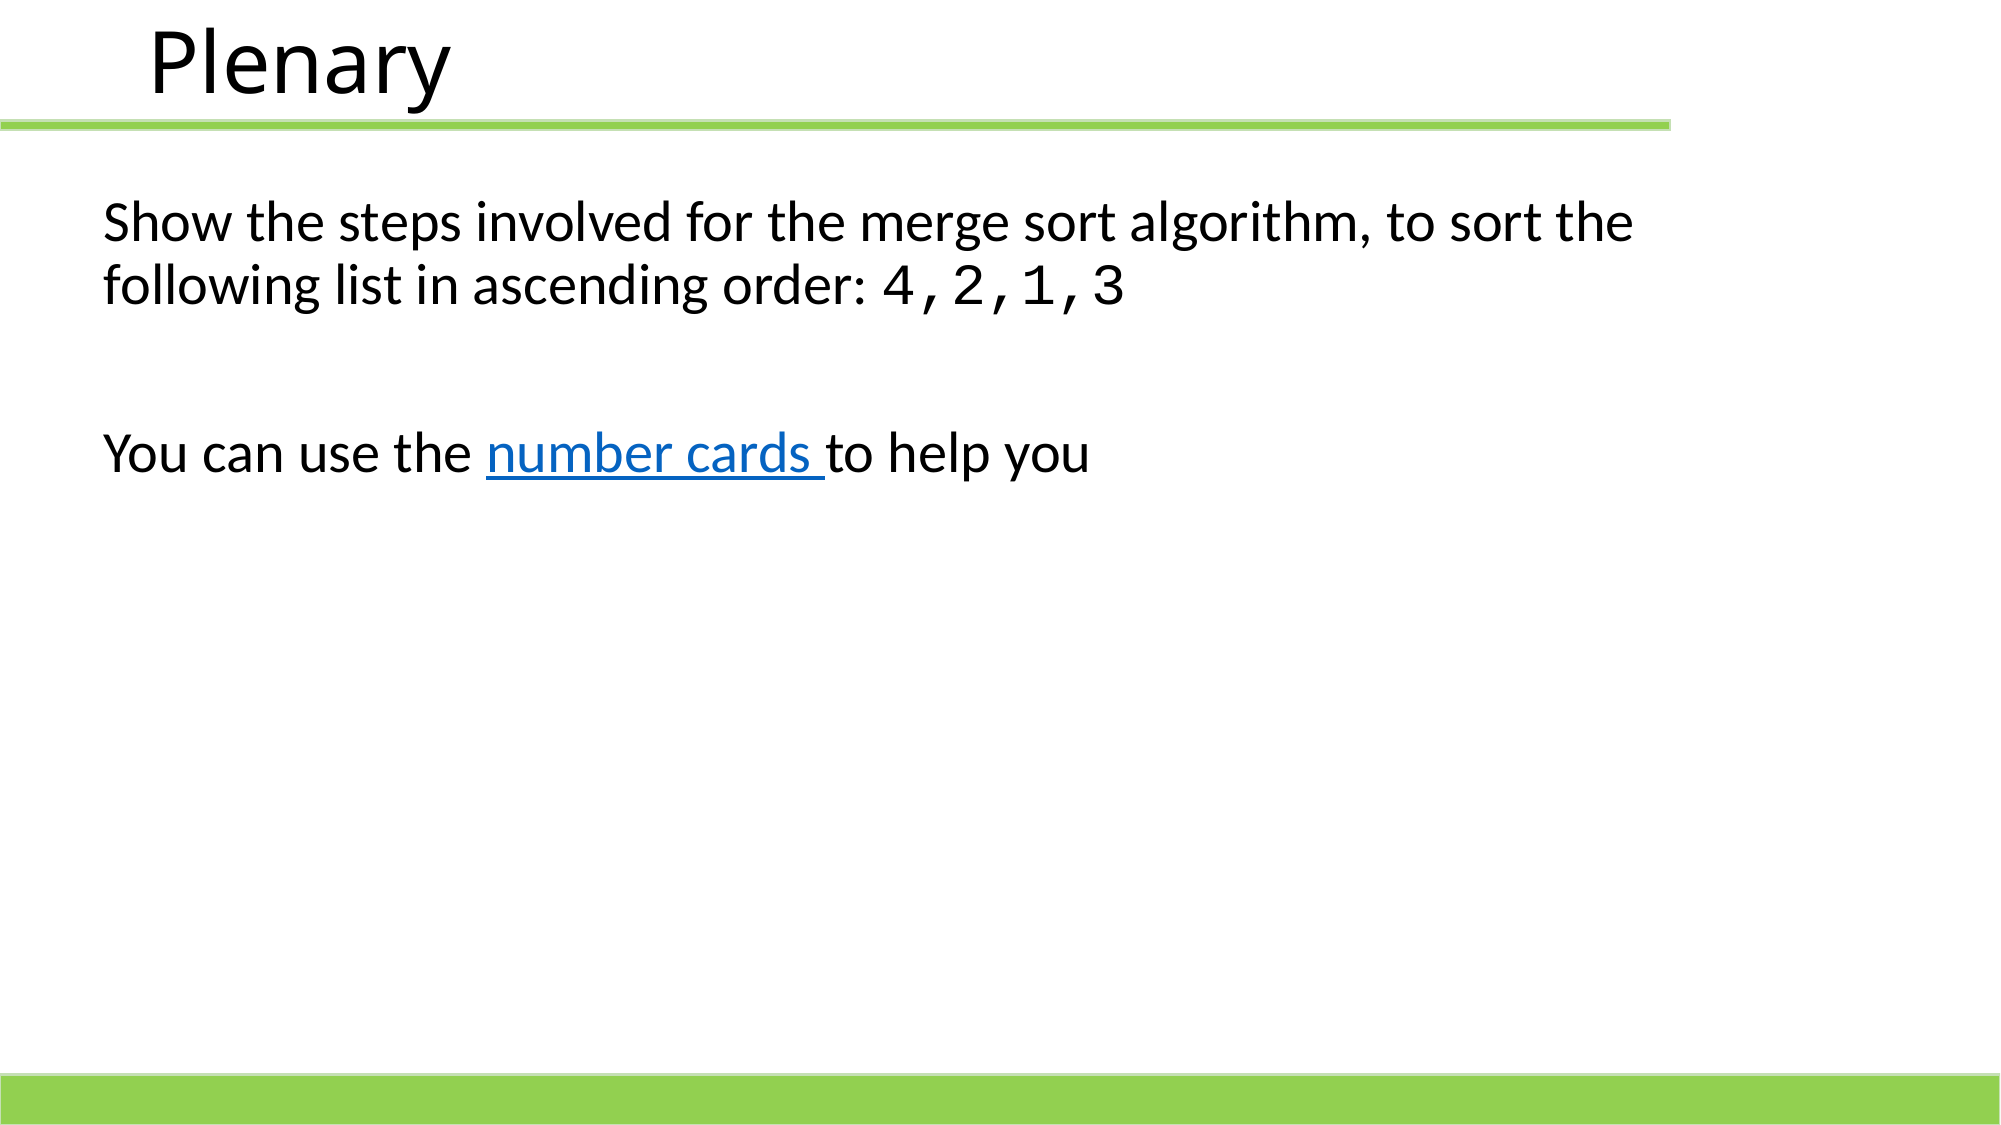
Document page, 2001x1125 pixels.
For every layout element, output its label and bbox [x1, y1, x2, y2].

list [89, 184, 1814, 898]
title [132, 11, 1858, 121]
